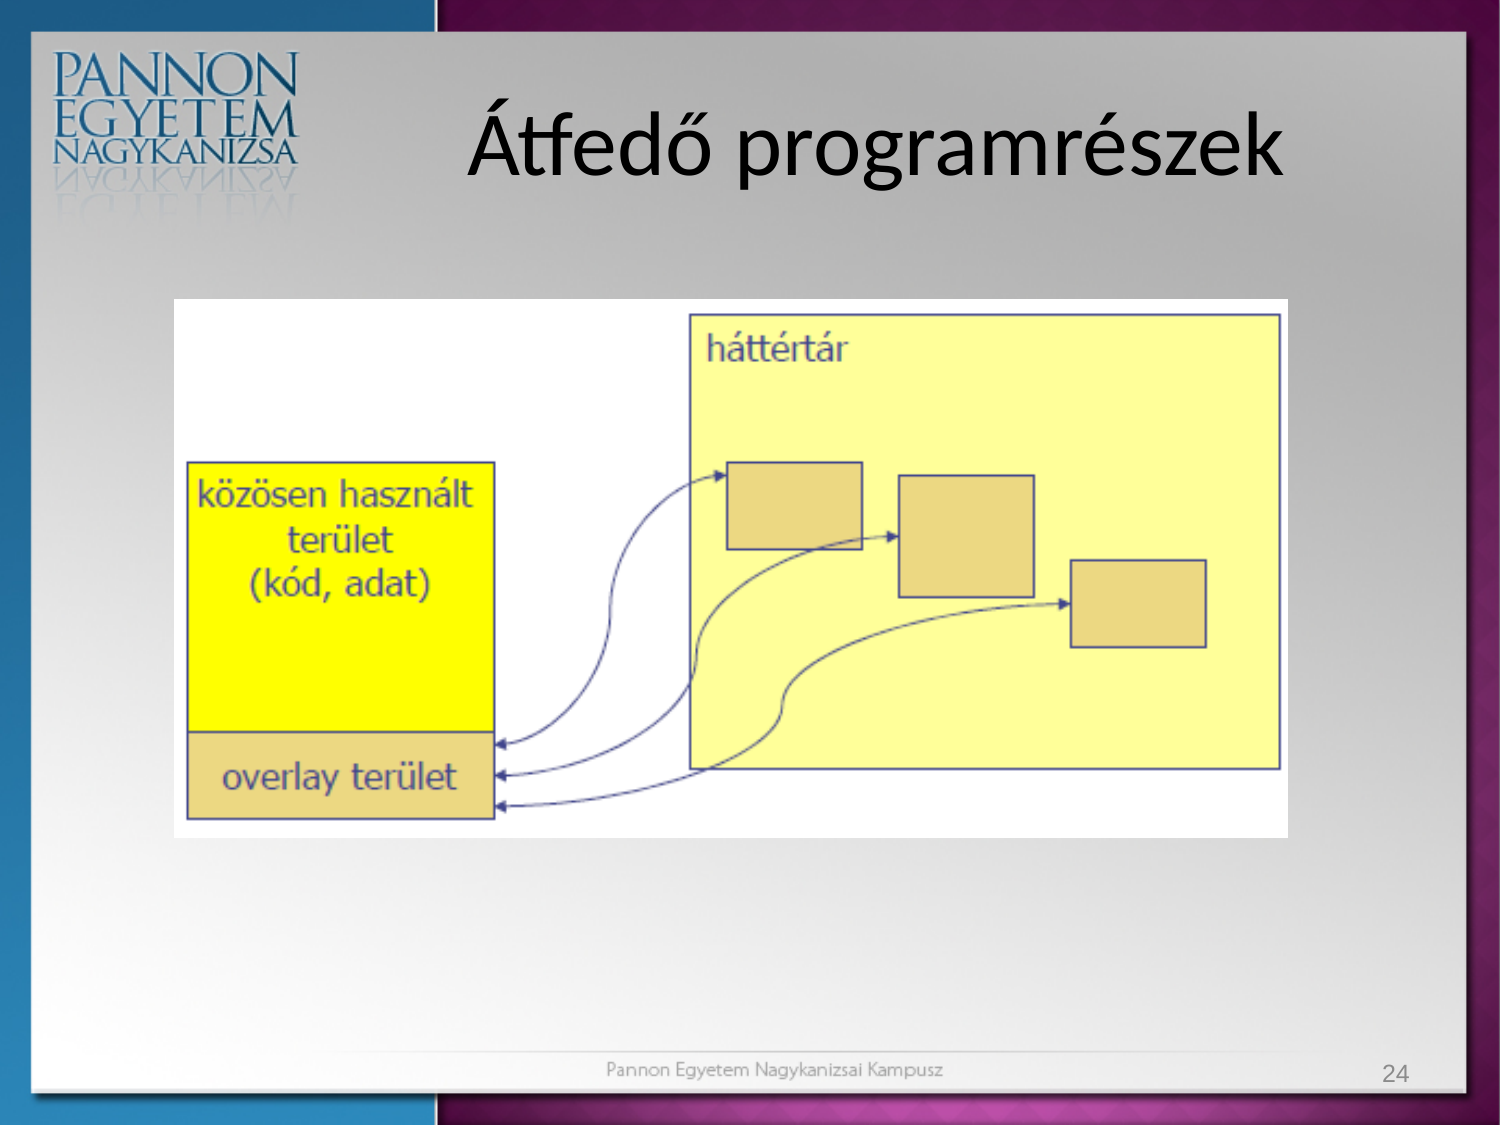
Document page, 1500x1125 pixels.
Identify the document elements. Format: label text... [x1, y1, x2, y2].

title Átfedő programrészek [328, 45, 1425, 233]
picture [0, 0, 1500, 1125]
slide_number 24 [1074, 1042, 1425, 1103]
